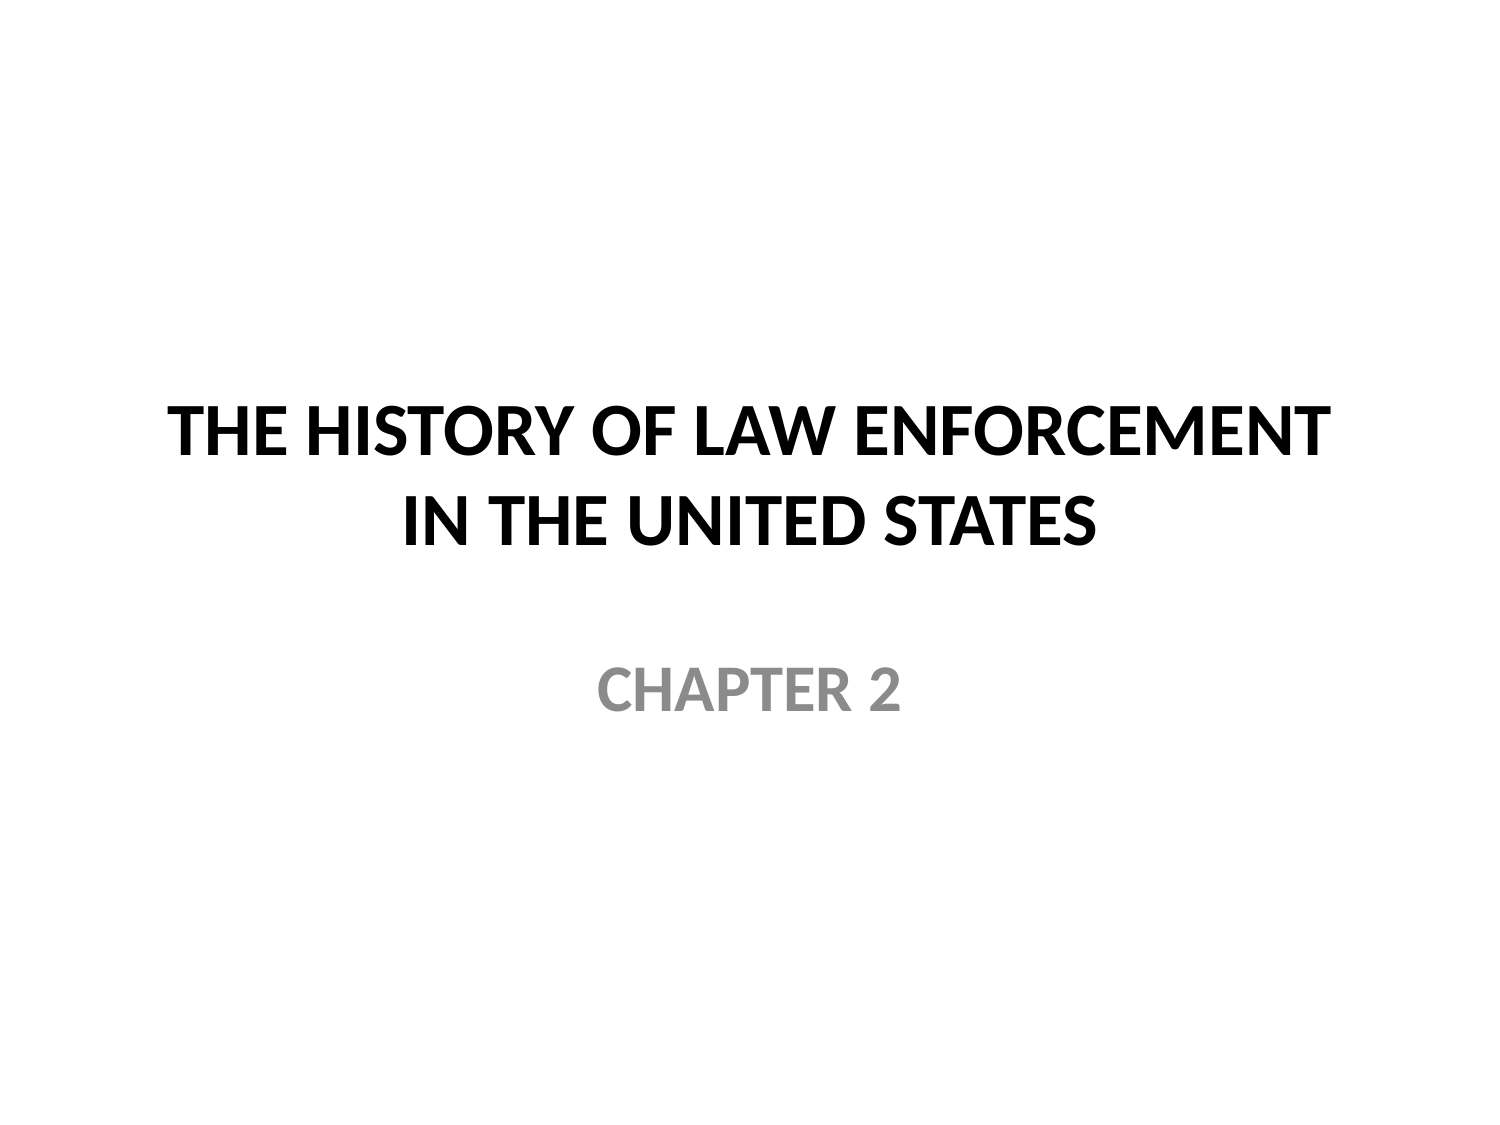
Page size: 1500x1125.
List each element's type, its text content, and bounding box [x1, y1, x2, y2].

title THE HISTORY OF LAW ENFORCEMENT IN THE UNITED STATES [112, 349, 1388, 591]
subtitle CHAPTER 2 [225, 637, 1275, 925]
